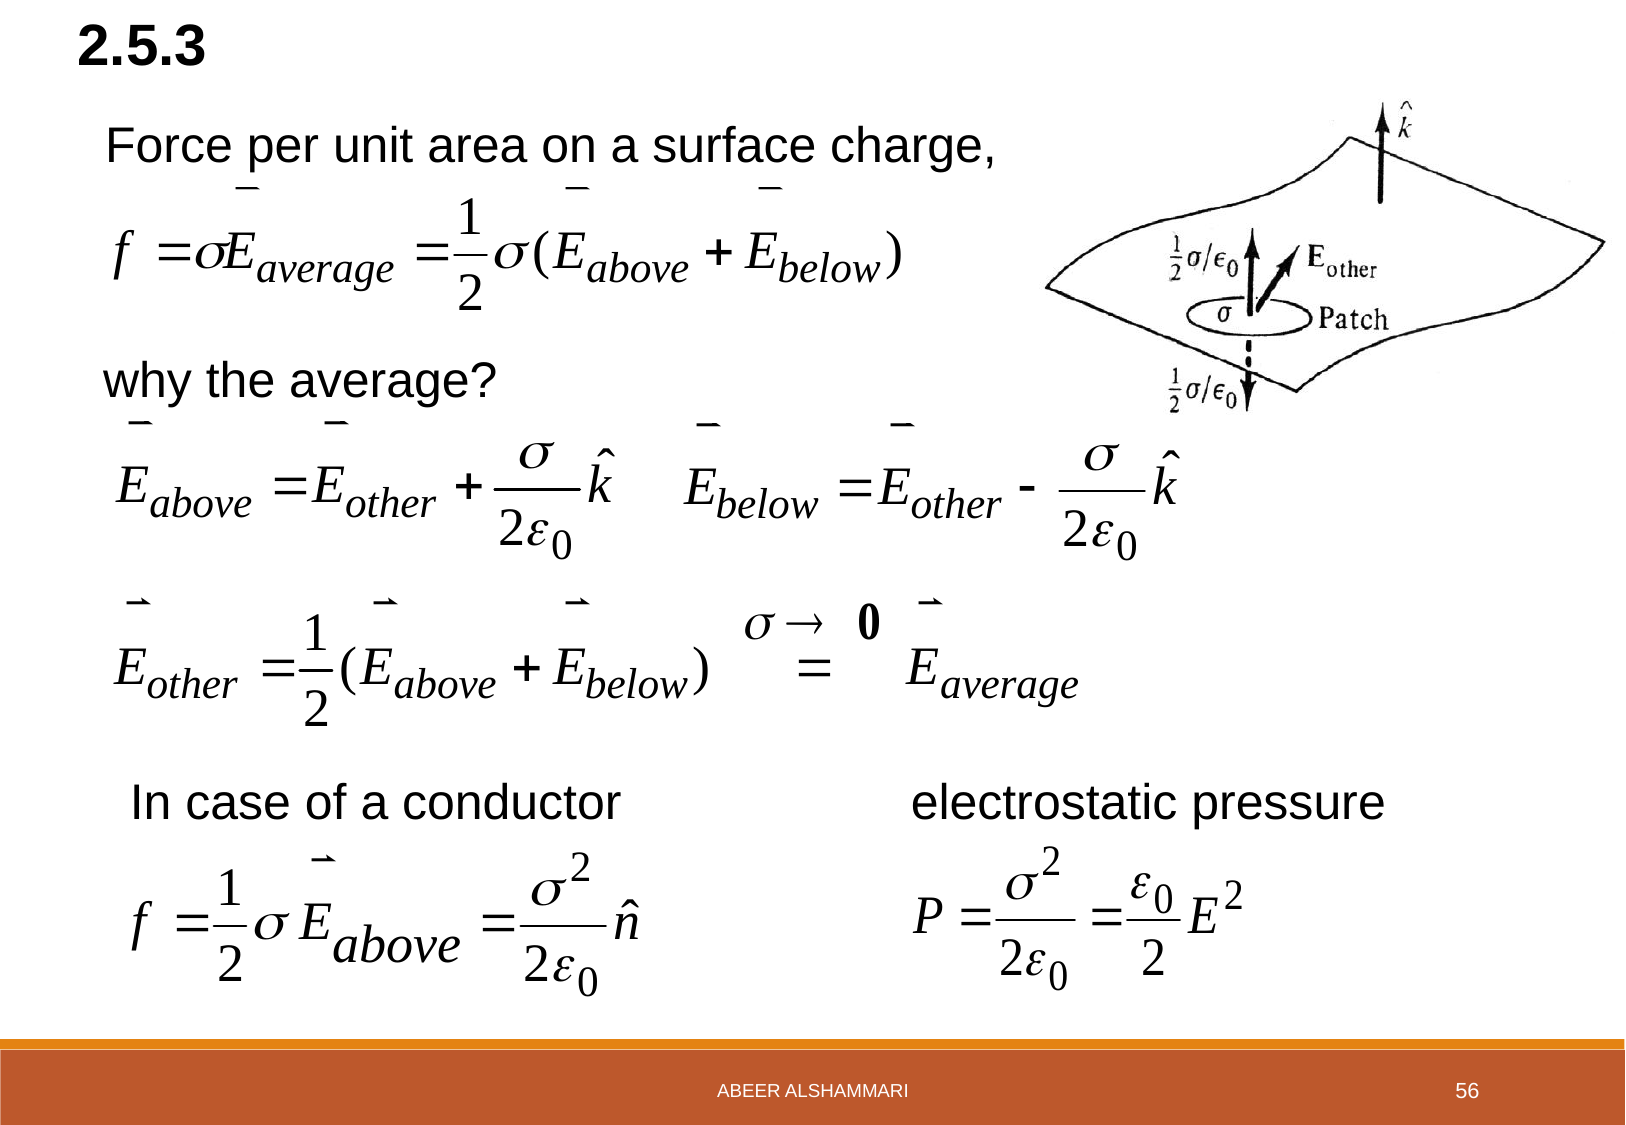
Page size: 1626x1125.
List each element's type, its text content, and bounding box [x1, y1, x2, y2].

picture [1032, 89, 1617, 418]
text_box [117, 843, 646, 1003]
footer Abeer Alshammari [491, 1059, 1135, 1120]
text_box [741, 597, 884, 647]
text_box Force per unit area on a surface charge, [90, 105, 1013, 181]
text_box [110, 421, 621, 566]
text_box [99, 186, 907, 317]
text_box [678, 422, 1186, 568]
text_box In case of a conductor [115, 762, 637, 838]
text_box 2.5.3 [62, 0, 223, 85]
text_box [108, 577, 1083, 733]
text_box why the average? [88, 339, 513, 415]
slide_number 56 [1319, 1059, 1495, 1120]
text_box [892, 761, 1405, 997]
